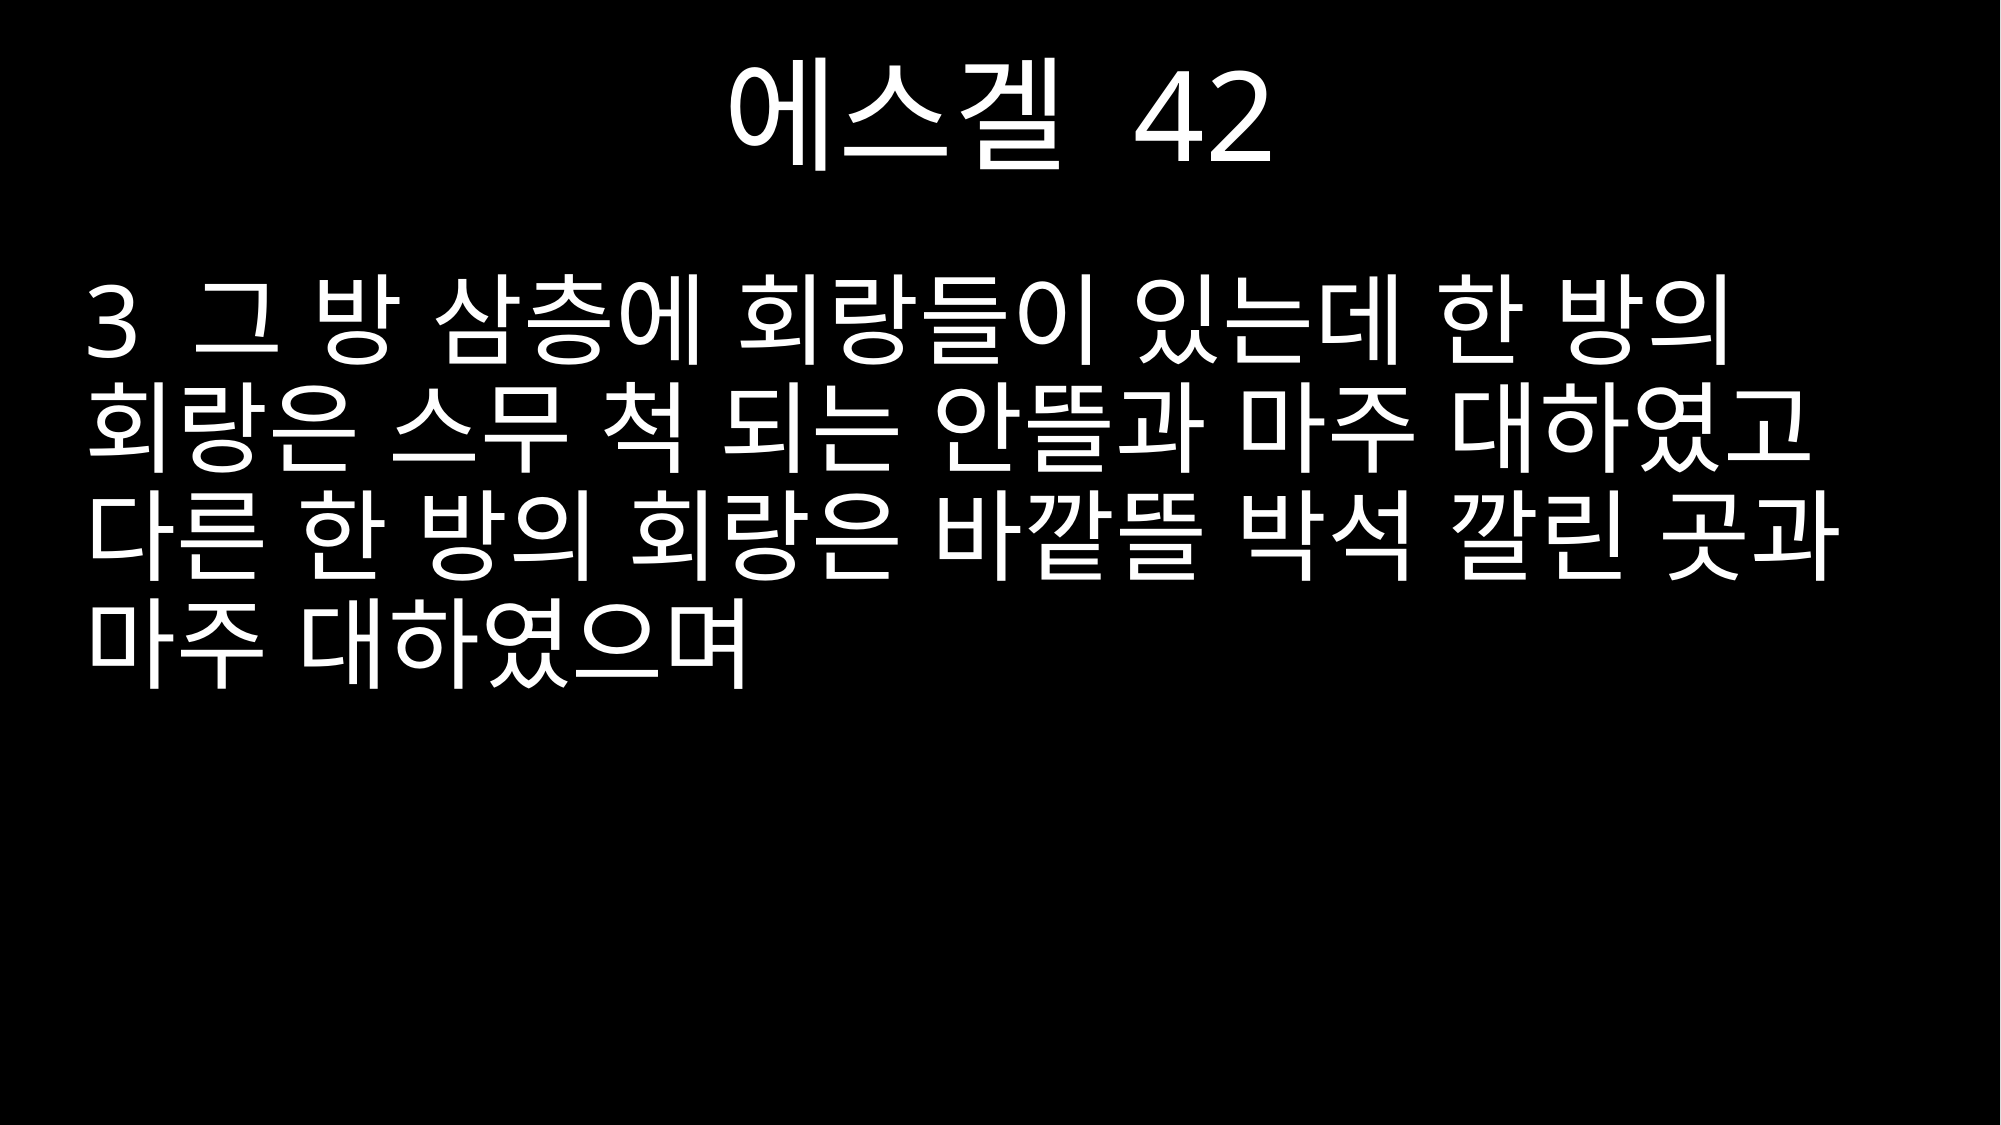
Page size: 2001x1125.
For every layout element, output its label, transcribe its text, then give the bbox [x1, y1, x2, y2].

list 3 그 방 삼층에 회랑들이 있는데 한 방의 회랑은 스무 척 되는 안뜰과 마주 대하였고 다른 한 방의 회랑은 바깥뜰 박석 깔린 곳과 마주 대하였으며 [69, 263, 1953, 423]
picture [0, 0, 2001, 1125]
footer 에스겔 42 [0, 32, 2000, 192]
